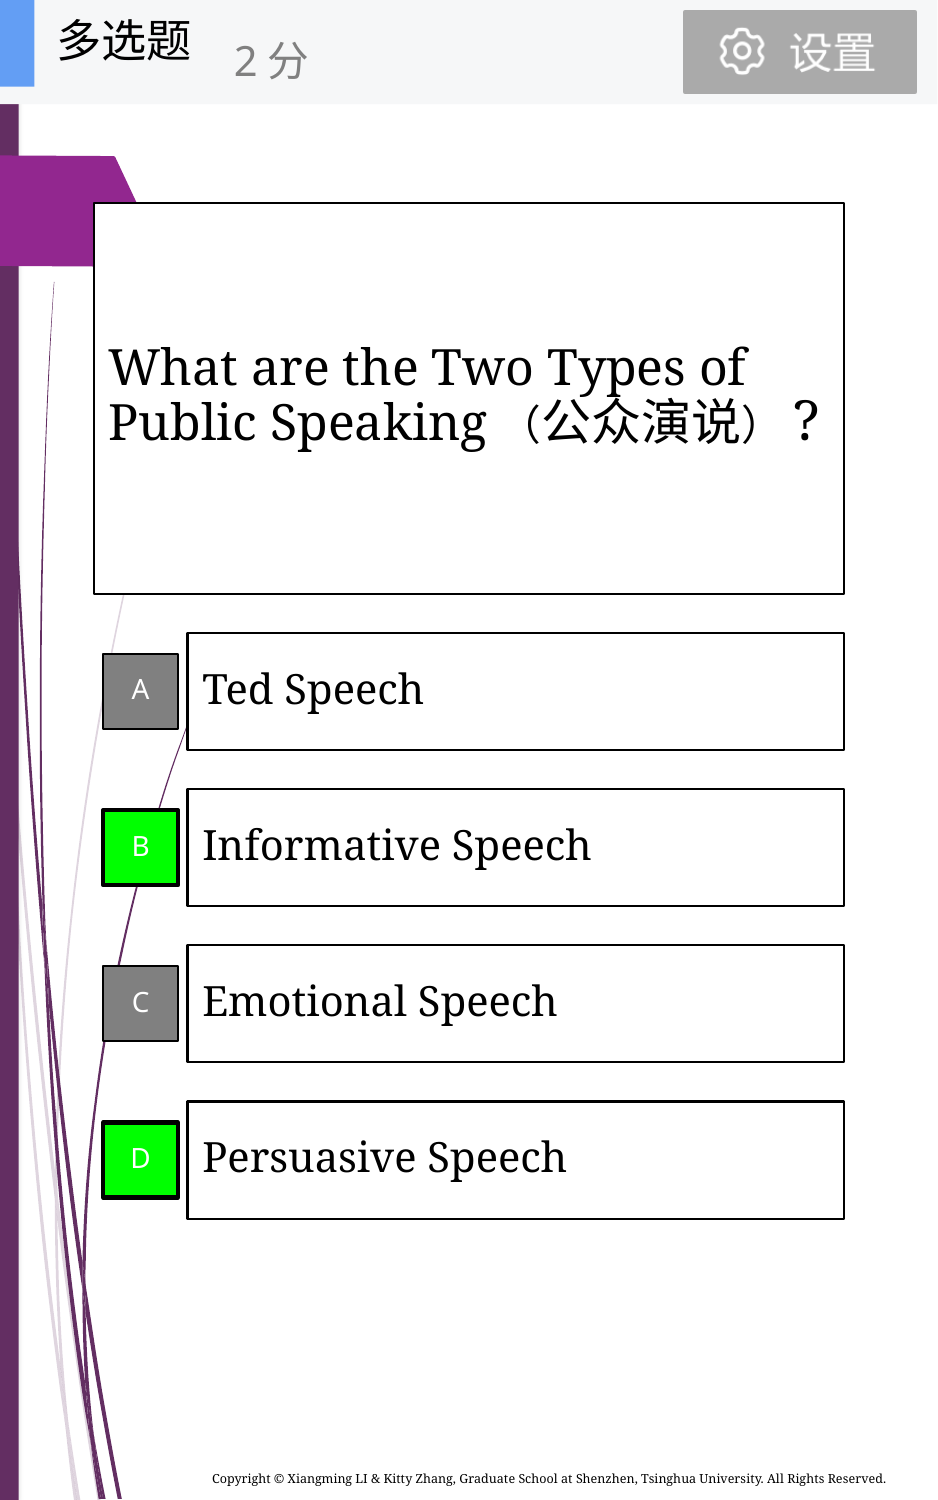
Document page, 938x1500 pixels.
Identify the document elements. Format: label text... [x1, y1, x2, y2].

text_box D [102, 1121, 179, 1199]
text_box What are the Two Types of Public Speaking（公众演说）? [92, 202, 845, 595]
text_box Persuasive Speech [186, 1100, 845, 1220]
text_box Ted Speech [186, 631, 845, 751]
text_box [0, 0, 938, 105]
picture [683, 10, 917, 94]
text_box Informative Speech [186, 788, 845, 907]
text_box A [102, 653, 179, 730]
text_box C [102, 965, 179, 1043]
text_box B [102, 809, 179, 886]
text_box Emotional Speech [186, 944, 845, 1064]
